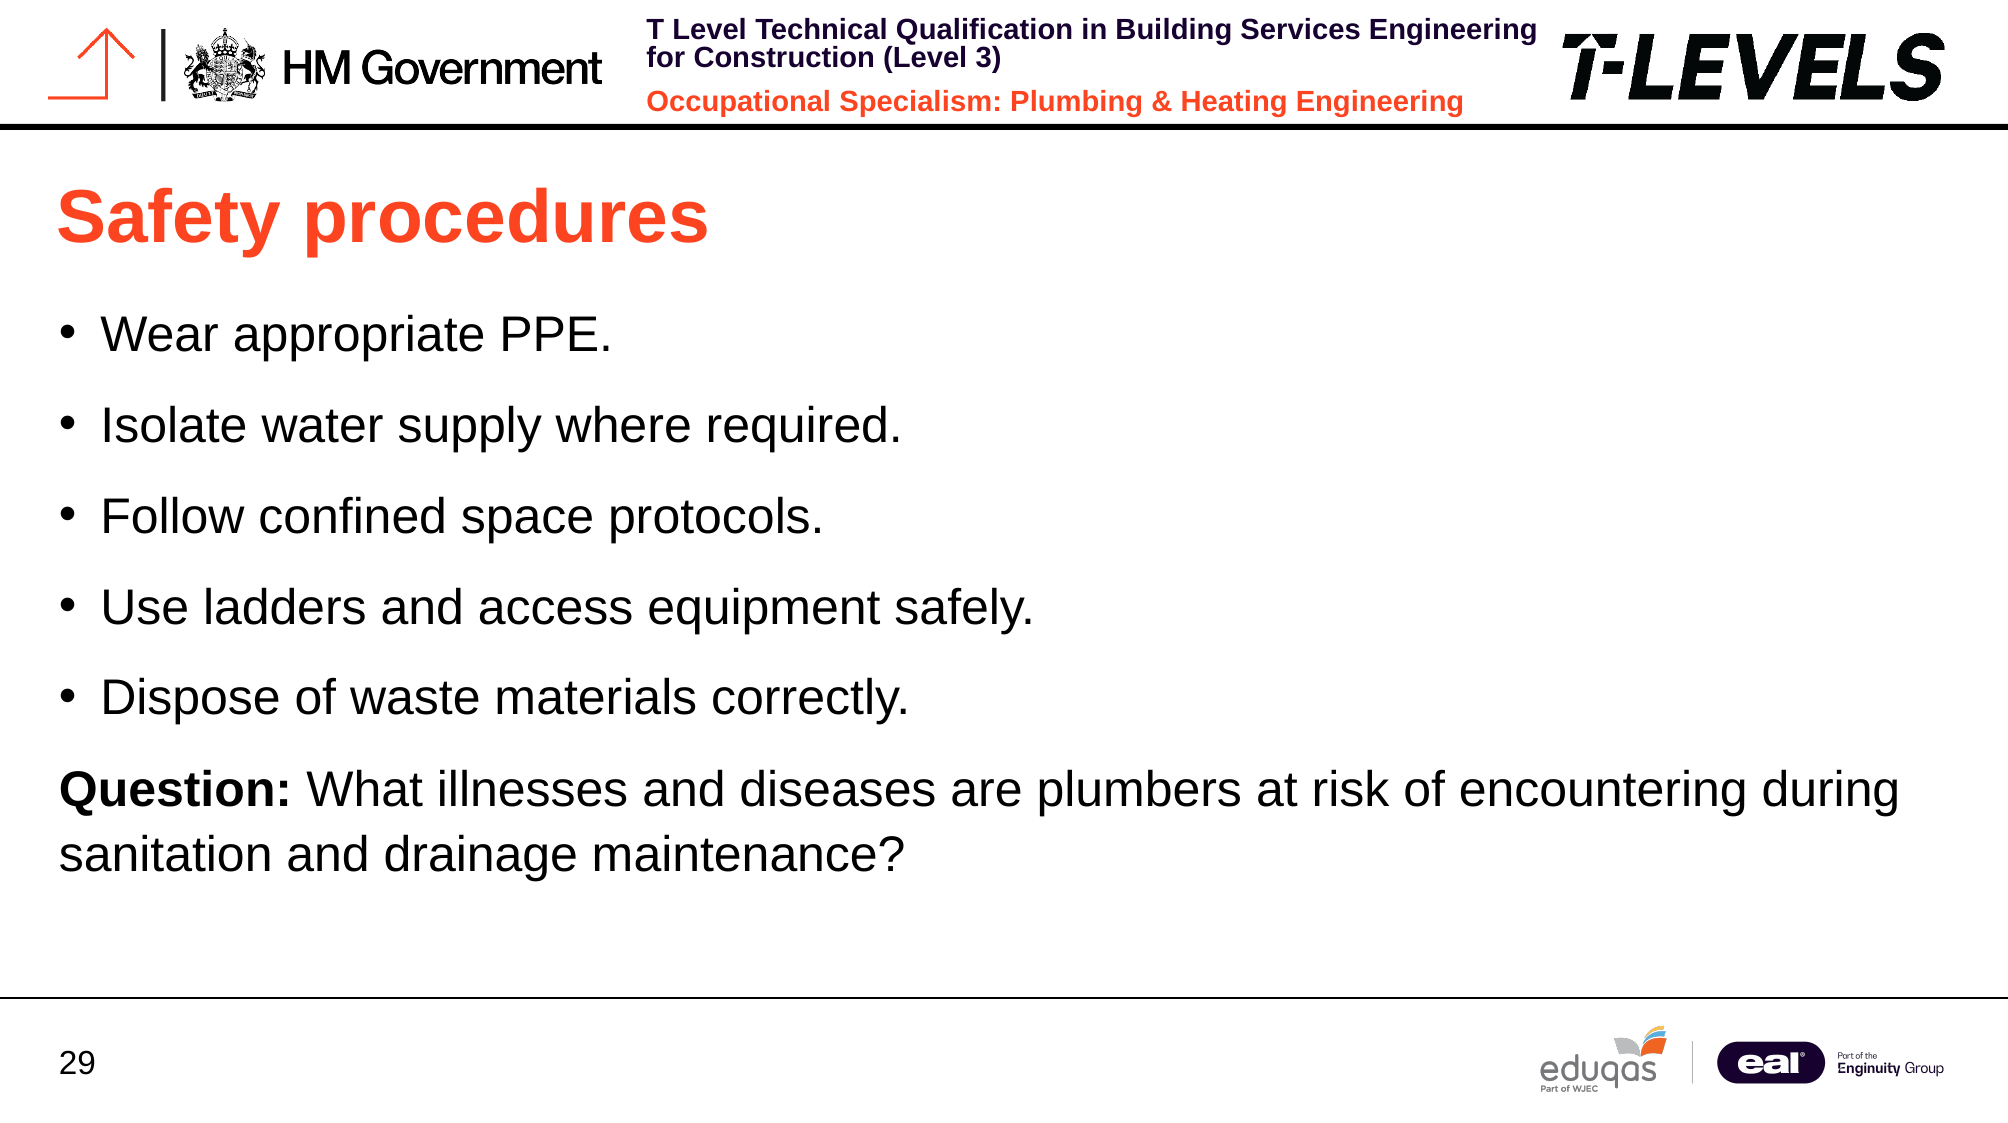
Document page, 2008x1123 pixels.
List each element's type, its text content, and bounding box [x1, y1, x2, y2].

picture [43, 27, 141, 100]
list Wear appropriate PPE. Isolate water supply where required. Follow confined space protocols. Use ladders and access equipment safely. Dispose of waste materials correctly. Question: What illnesses and diseases are plumbers at risk of encountering during sanitation and drainage maintenance? [59, 295, 1949, 975]
title Safety procedures [41, 111, 1949, 314]
picture [1535, 1021, 1949, 1097]
picture [161, 28, 602, 102]
picture [1543, 25, 1964, 108]
